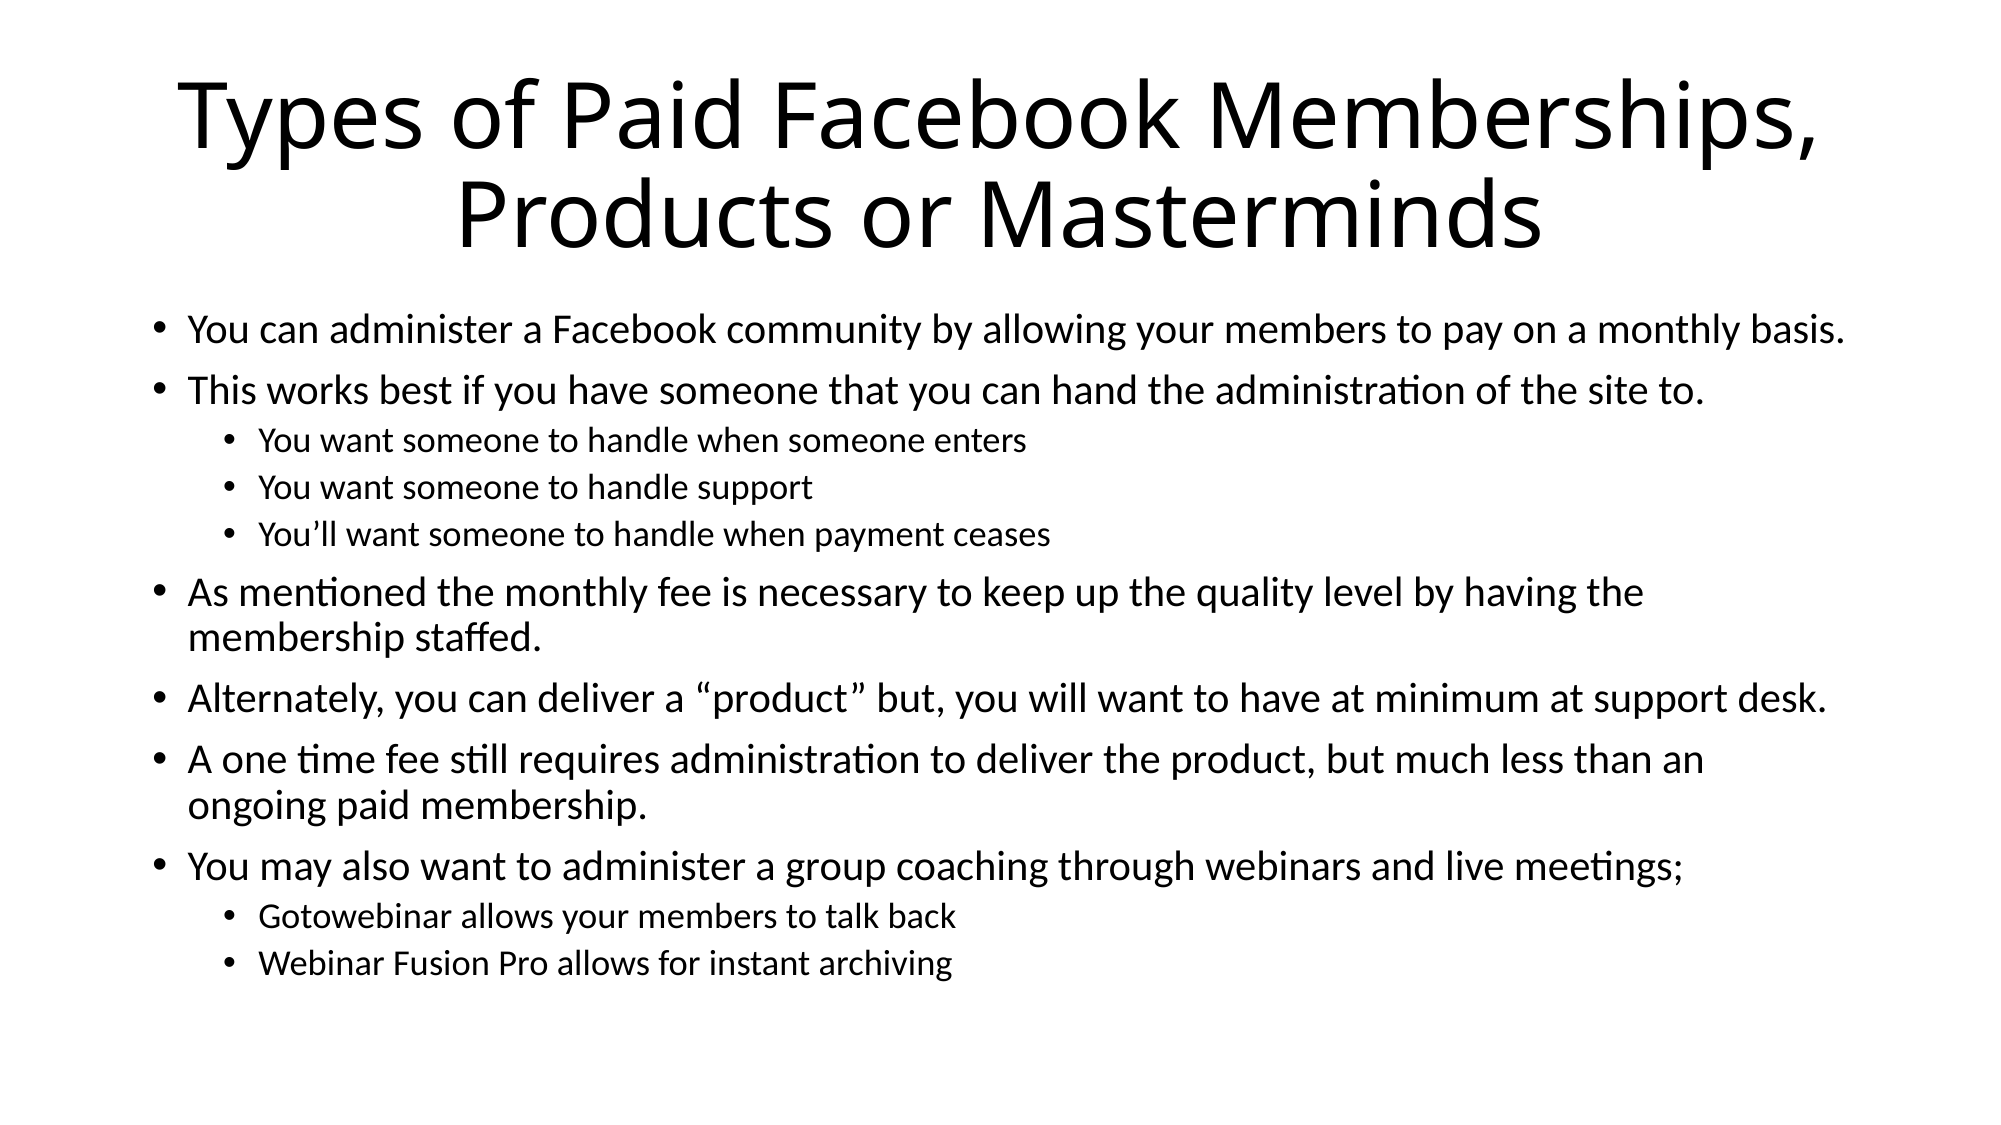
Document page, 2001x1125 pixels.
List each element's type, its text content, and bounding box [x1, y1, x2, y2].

title Types of Paid Facebook Memberships, Products or Masterminds [137, 59, 1863, 278]
list You can administer a Facebook community by allowing your members to pay on a monthly basis. This works best if you have someone that you can hand the administration of the site to. You want someone to handle when someone enters You want someone to handle support You’ll want someone to handle when payment ceases As mentioned the monthly fee is necessary to keep up the quality level by having the membership staffed. Alternately, you can deliver a “product” but, you will want to have at minimum at support desk. A one time fee still requires administration to deliver the product, but much less than an ongoing paid membership. You may also want to administer a group coaching through webinars and live meetings; Gotowebinar allows your members to talk back Webinar Fusion Pro allows for instant archiving [137, 299, 1863, 1063]
